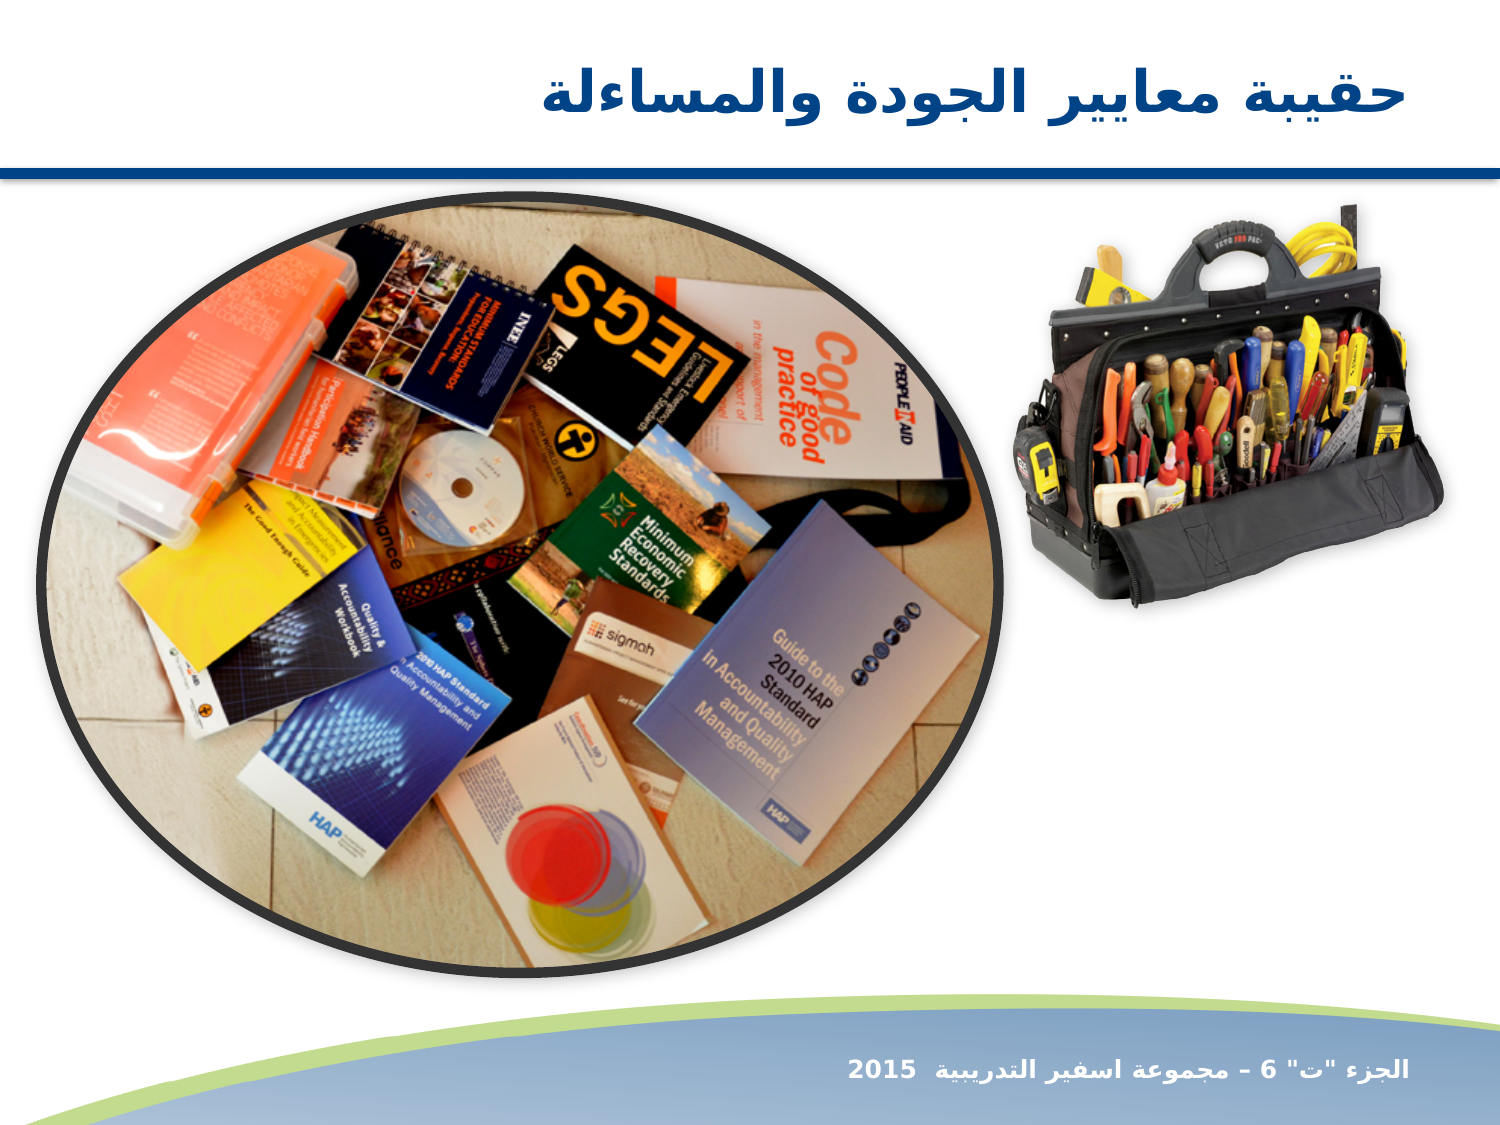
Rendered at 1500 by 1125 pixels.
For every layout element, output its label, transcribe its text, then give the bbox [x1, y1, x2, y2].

footer الجزء "ت" 6 – مجموعة اسفير التدريبية 2015 [537, 1038, 1425, 1099]
picture [41, 196, 1453, 974]
picture [0, 992, 1500, 1125]
title حقيبة معايير الجودة والمساءلة [75, 0, 1425, 178]
